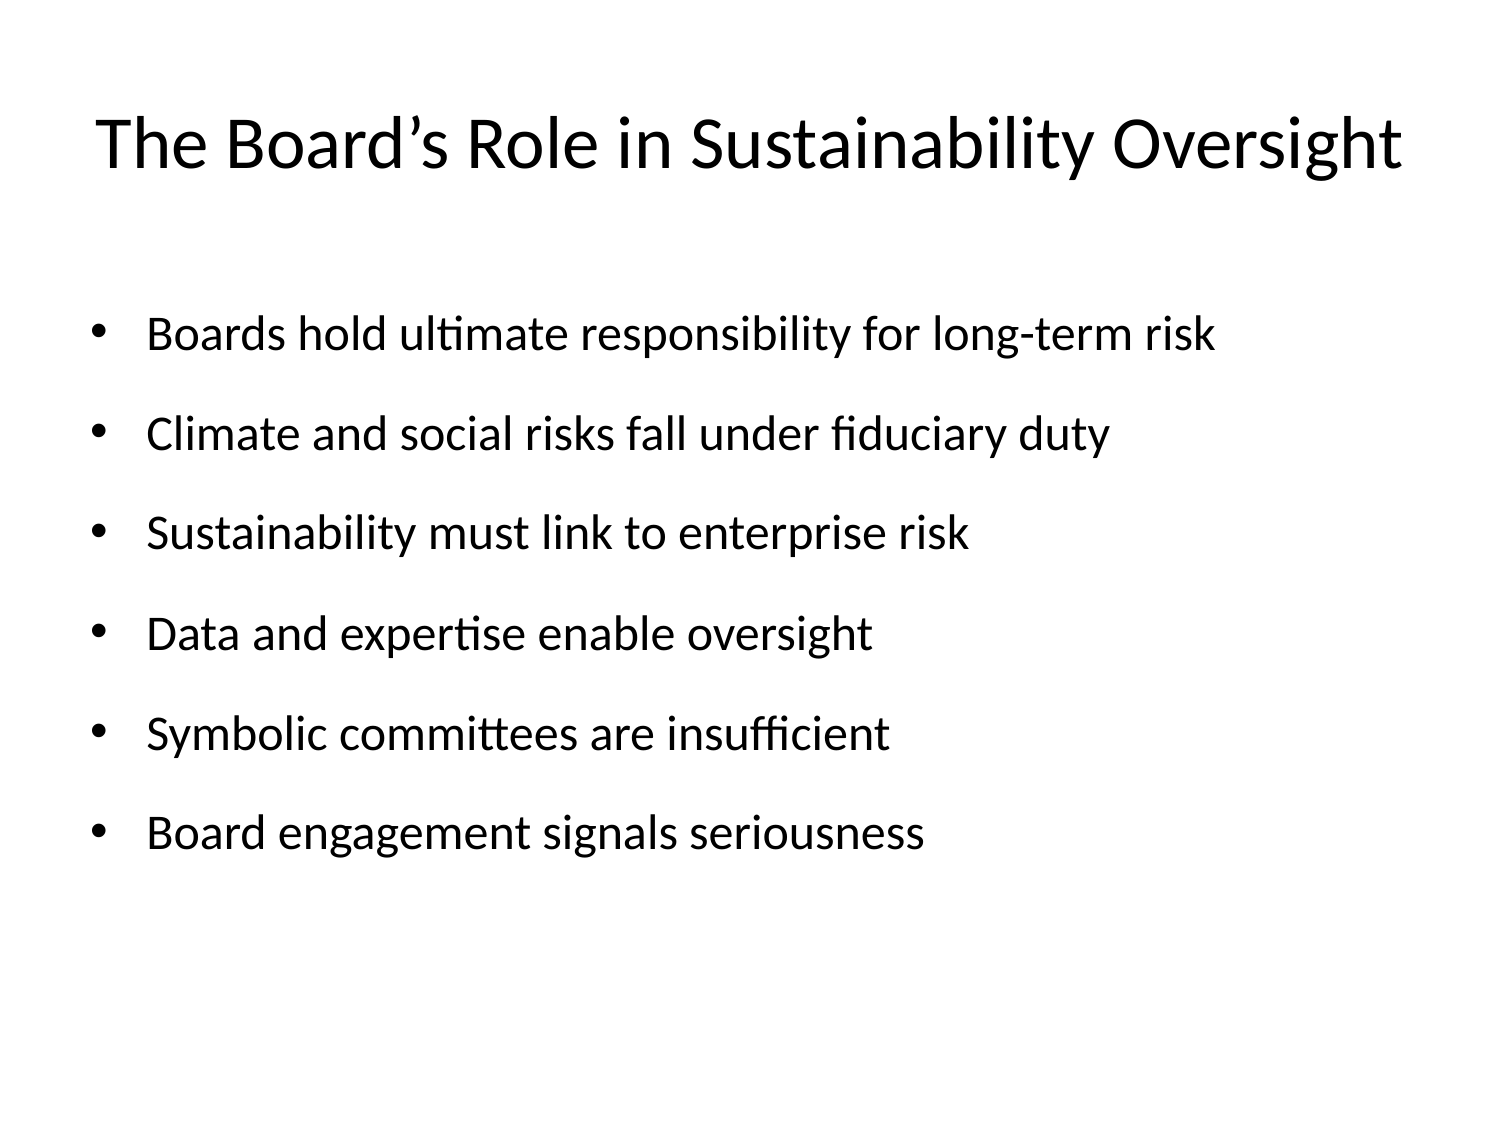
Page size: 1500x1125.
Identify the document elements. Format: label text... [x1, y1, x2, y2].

list Boards hold ultimate responsibility for long-term risk Climate and social risks fall under fiduciary duty Sustainability must link to enterprise risk Data and expertise enable oversight Symbolic committees are insufficient Board engagement signals seriousness [75, 262, 1425, 1005]
title The Board’s Role in Sustainability Oversight [75, 45, 1425, 233]
